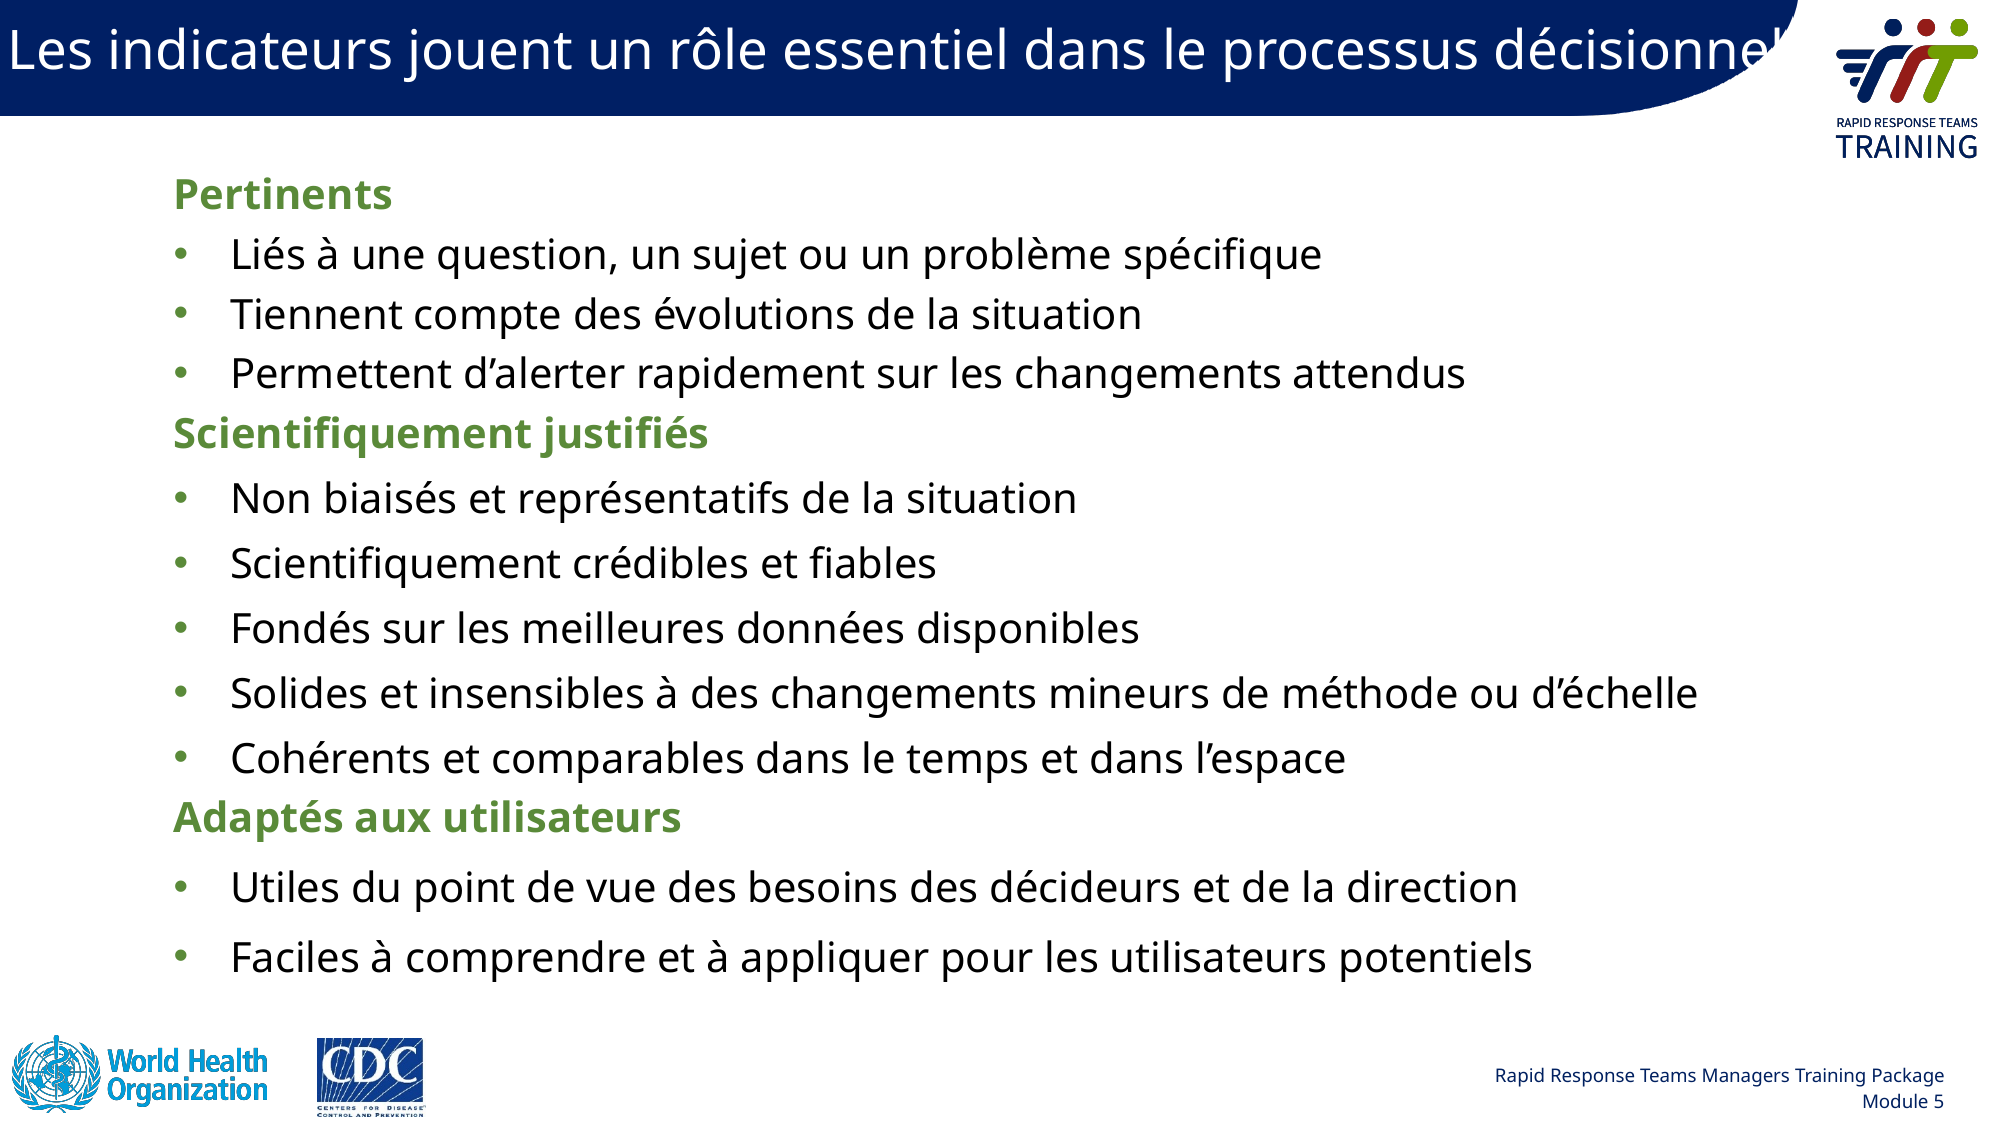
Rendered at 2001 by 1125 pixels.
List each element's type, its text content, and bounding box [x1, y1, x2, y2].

picture [40, 1062, 47, 1070]
picture [12, 1083, 48, 1113]
title Les indicateurs jouent un rôle essentiel dans le processus décisionnel [0, 10, 1796, 93]
picture [0, 0, 1800, 116]
picture [12, 1035, 54, 1068]
picture [24, 1054, 36, 1087]
picture [46, 1056, 54, 1062]
picture [59, 1035, 267, 1113]
picture [22, 1062, 26, 1077]
picture [34, 1054, 43, 1078]
picture [317, 1038, 426, 1117]
picture [1835, 19, 1978, 167]
picture [50, 1108, 62, 1113]
picture [71, 1053, 90, 1091]
list Pertinents Liés à une question, un sujet ou un problème spécifique Tiennent compte des évolutions de la situation Permettent d’alerter rapidement sur les changements attendus Scientifiquement justifiés Non biaisés et représentatifs de la situation Scientifiquement crédibles et fiables Fondés sur les meilleures données disponibles Solides et insensibles à des changements mineurs de méthode ou d’échelle Cohérents et comparables dans le temps et dans l’espace Adaptés aux utilisateurs Utiles du point de vue des besoins des décideurs et de la direction Faciles à comprendre et à appliquer pour les utilisateurs potentiels [165, 156, 1740, 1030]
picture [30, 1083, 37, 1091]
picture [36, 1088, 78, 1105]
